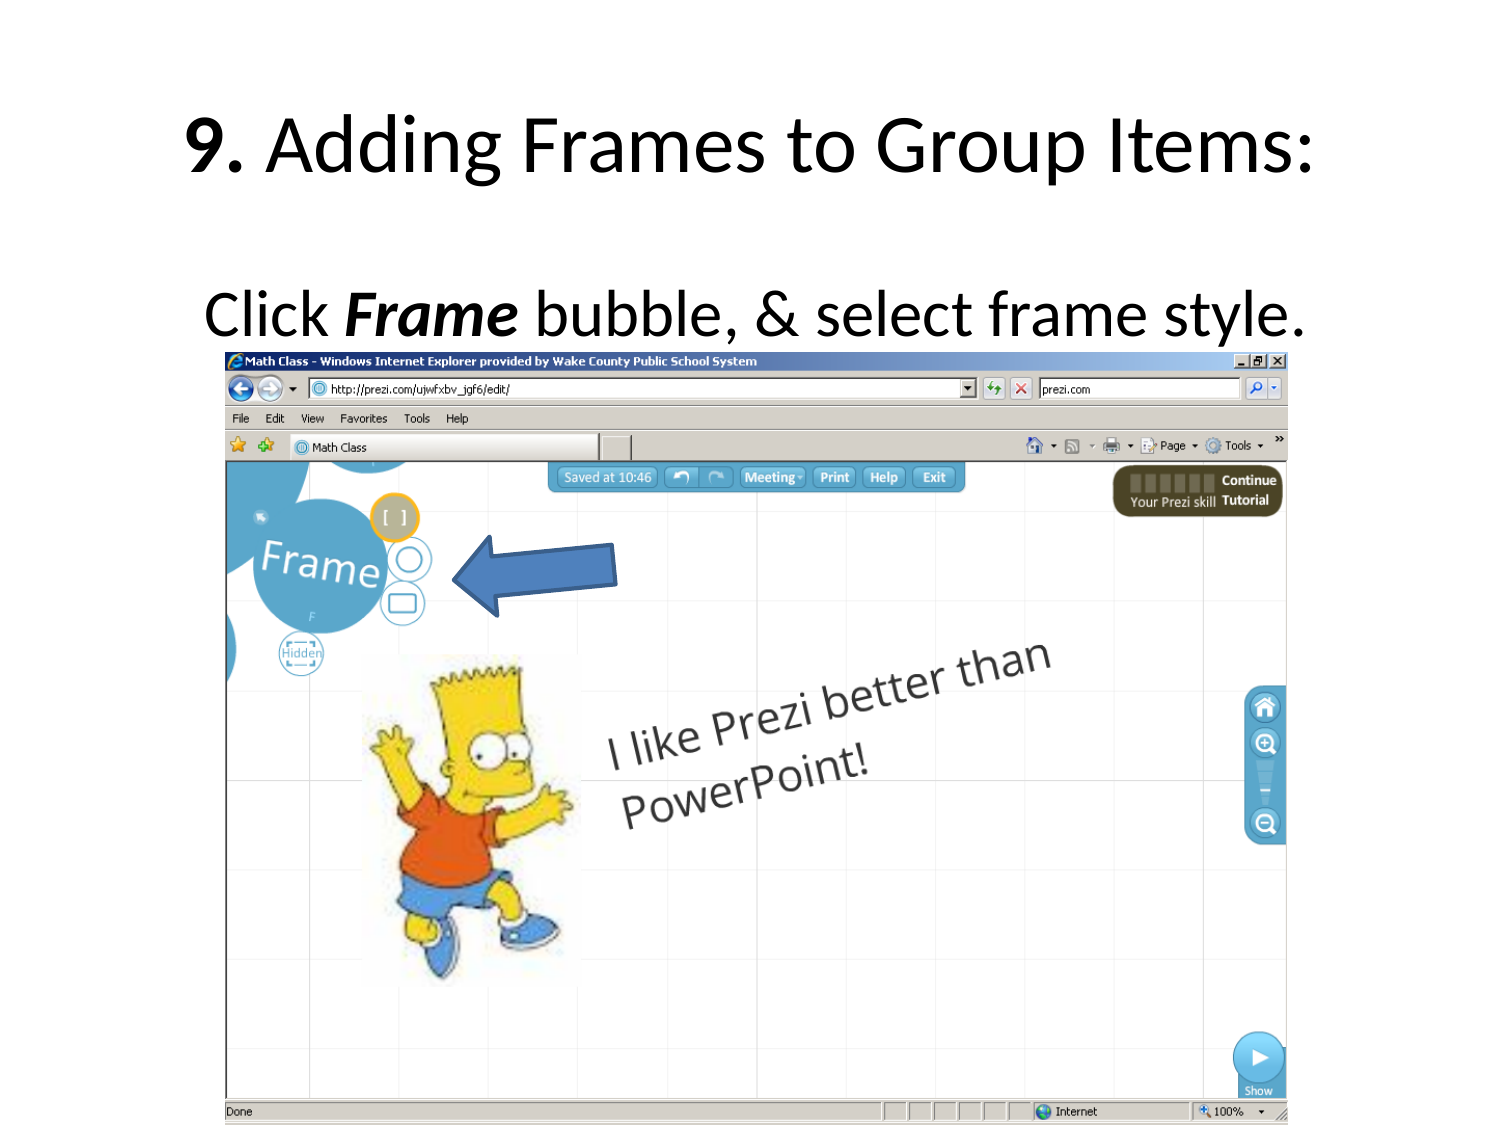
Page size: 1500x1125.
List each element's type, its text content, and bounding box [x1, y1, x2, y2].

picture [224, 352, 1288, 1125]
title 9. Adding Frames to Group Items: [75, 45, 1425, 233]
list Click Frame bubble, & select frame style. [37, 262, 1475, 1075]
